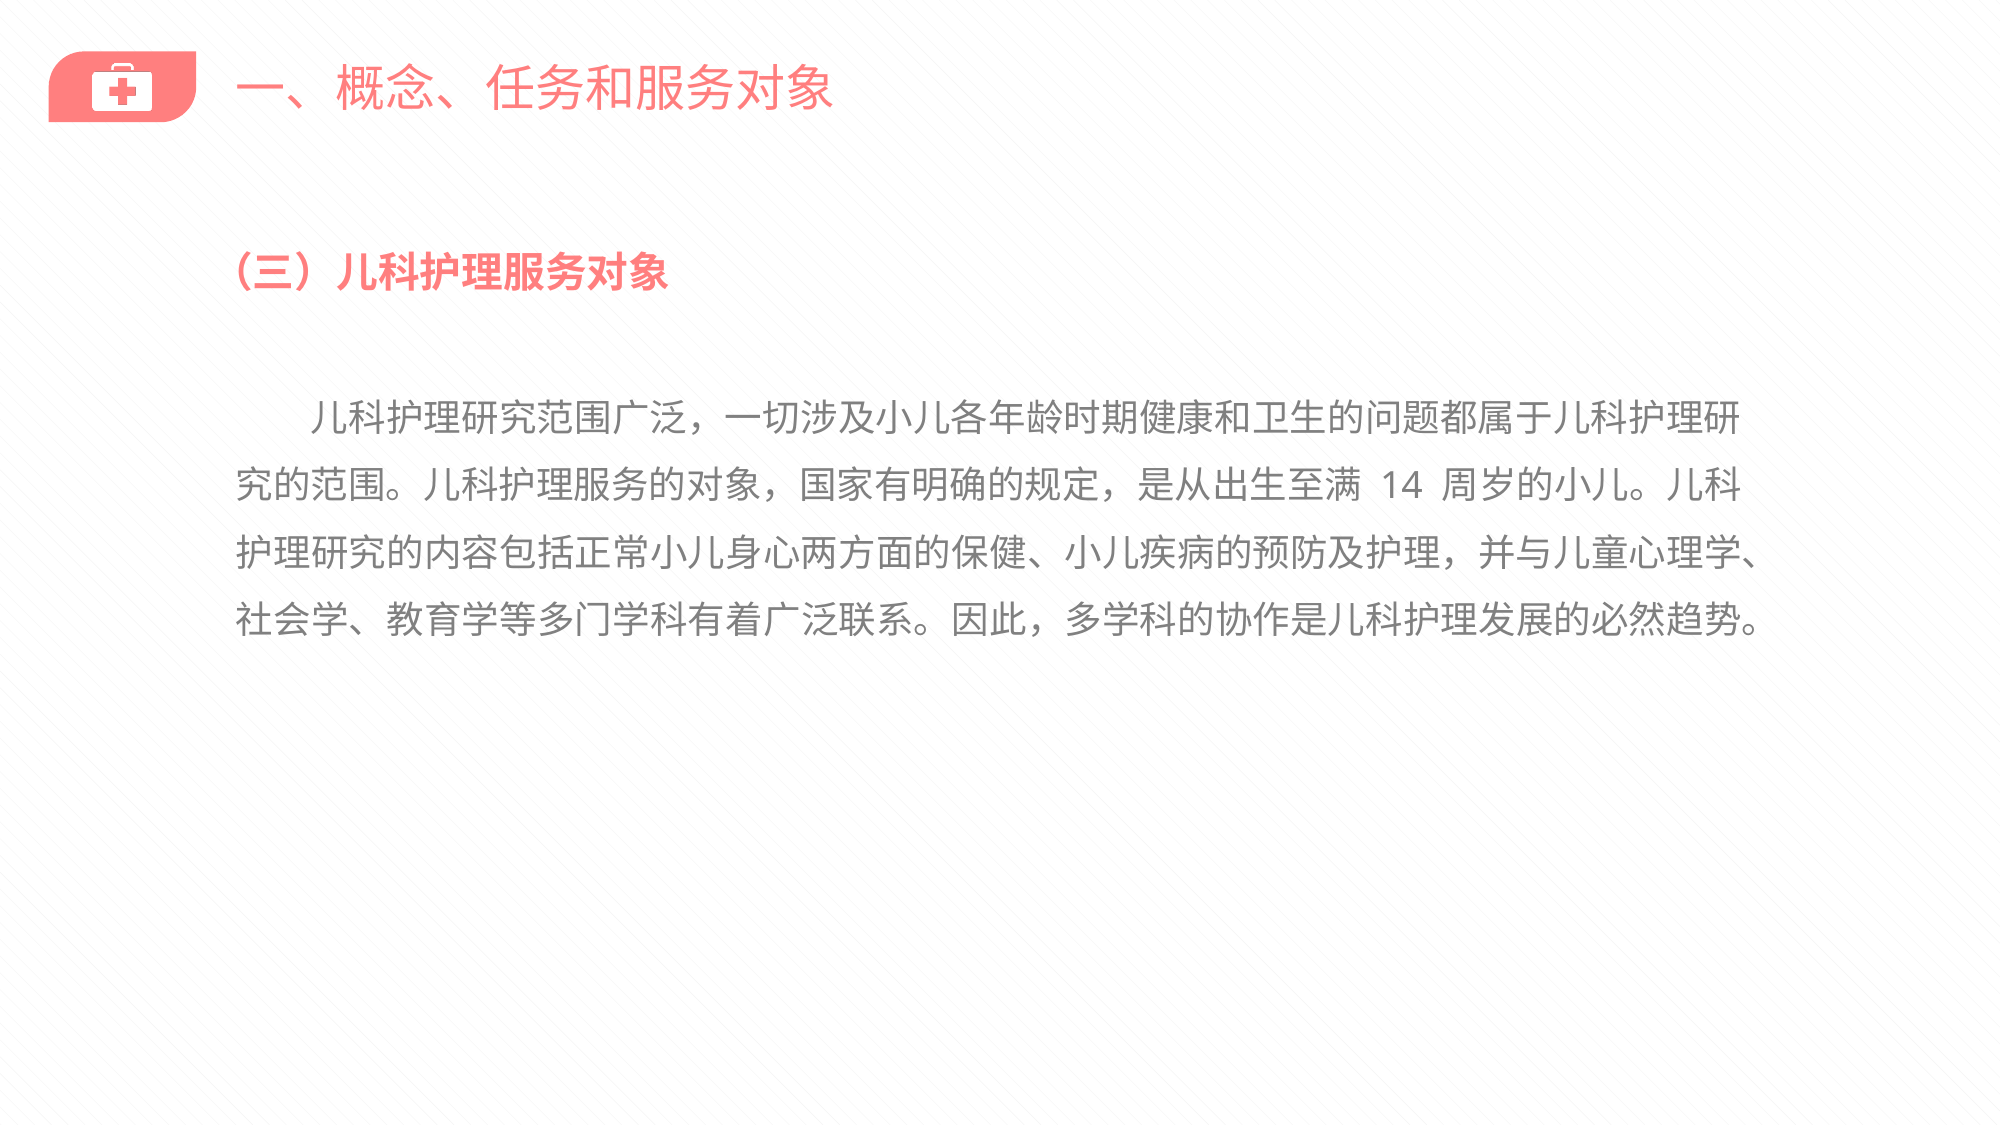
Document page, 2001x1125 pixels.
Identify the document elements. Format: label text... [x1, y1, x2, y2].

text_box （三）儿科护理服务对象 [196, 238, 1355, 303]
text_box 儿科护理研究范围广泛，一切涉及小儿各年龄时期健康和卫生的问题都属于儿科护理研究的范围。儿科护理服务的对象，国家有明确的规定，是从出生至满 14 周岁的小儿。儿科护理研究的内容包括正常小儿身心两方面的保健、小儿疾病的预防及护理，并与儿童心理学、社会学、教育学等多门学科有着广泛联系。因此，多学科的协作是儿科护理发展的必然趋势。 [220, 363, 1757, 649]
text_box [48, 42, 1934, 132]
